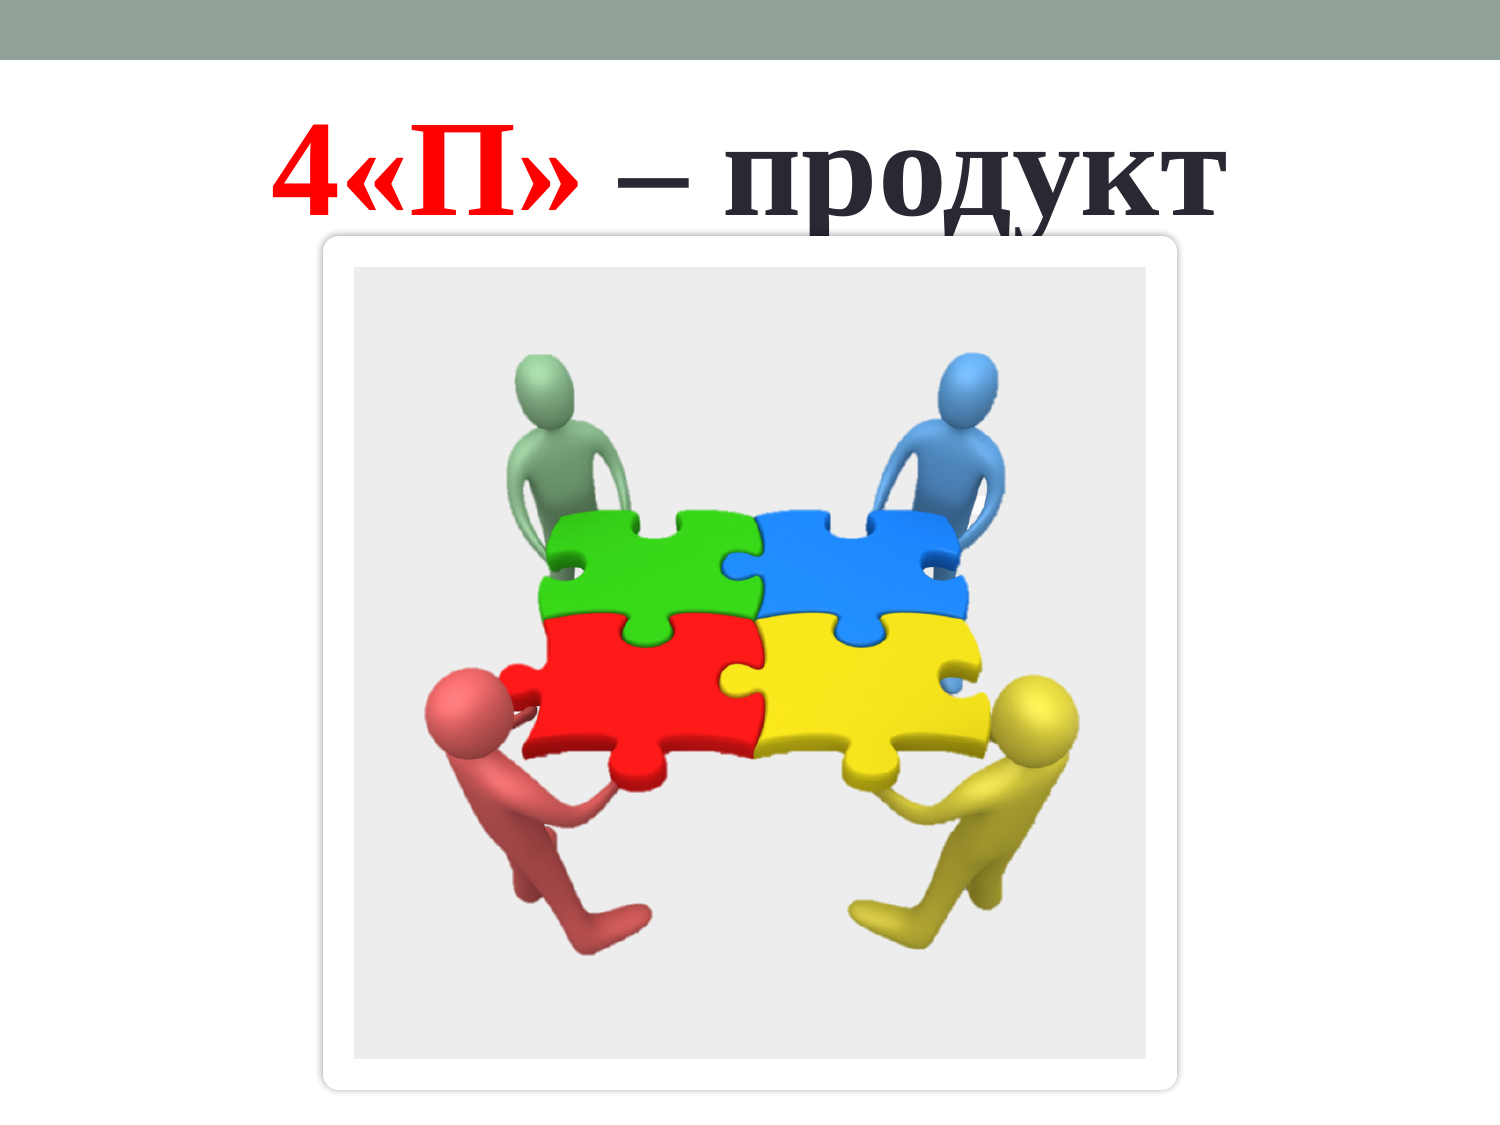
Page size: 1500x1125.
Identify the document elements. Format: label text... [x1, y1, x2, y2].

picture [354, 266, 1146, 1059]
text_box 4«П» – продукт [74, 78, 1425, 243]
